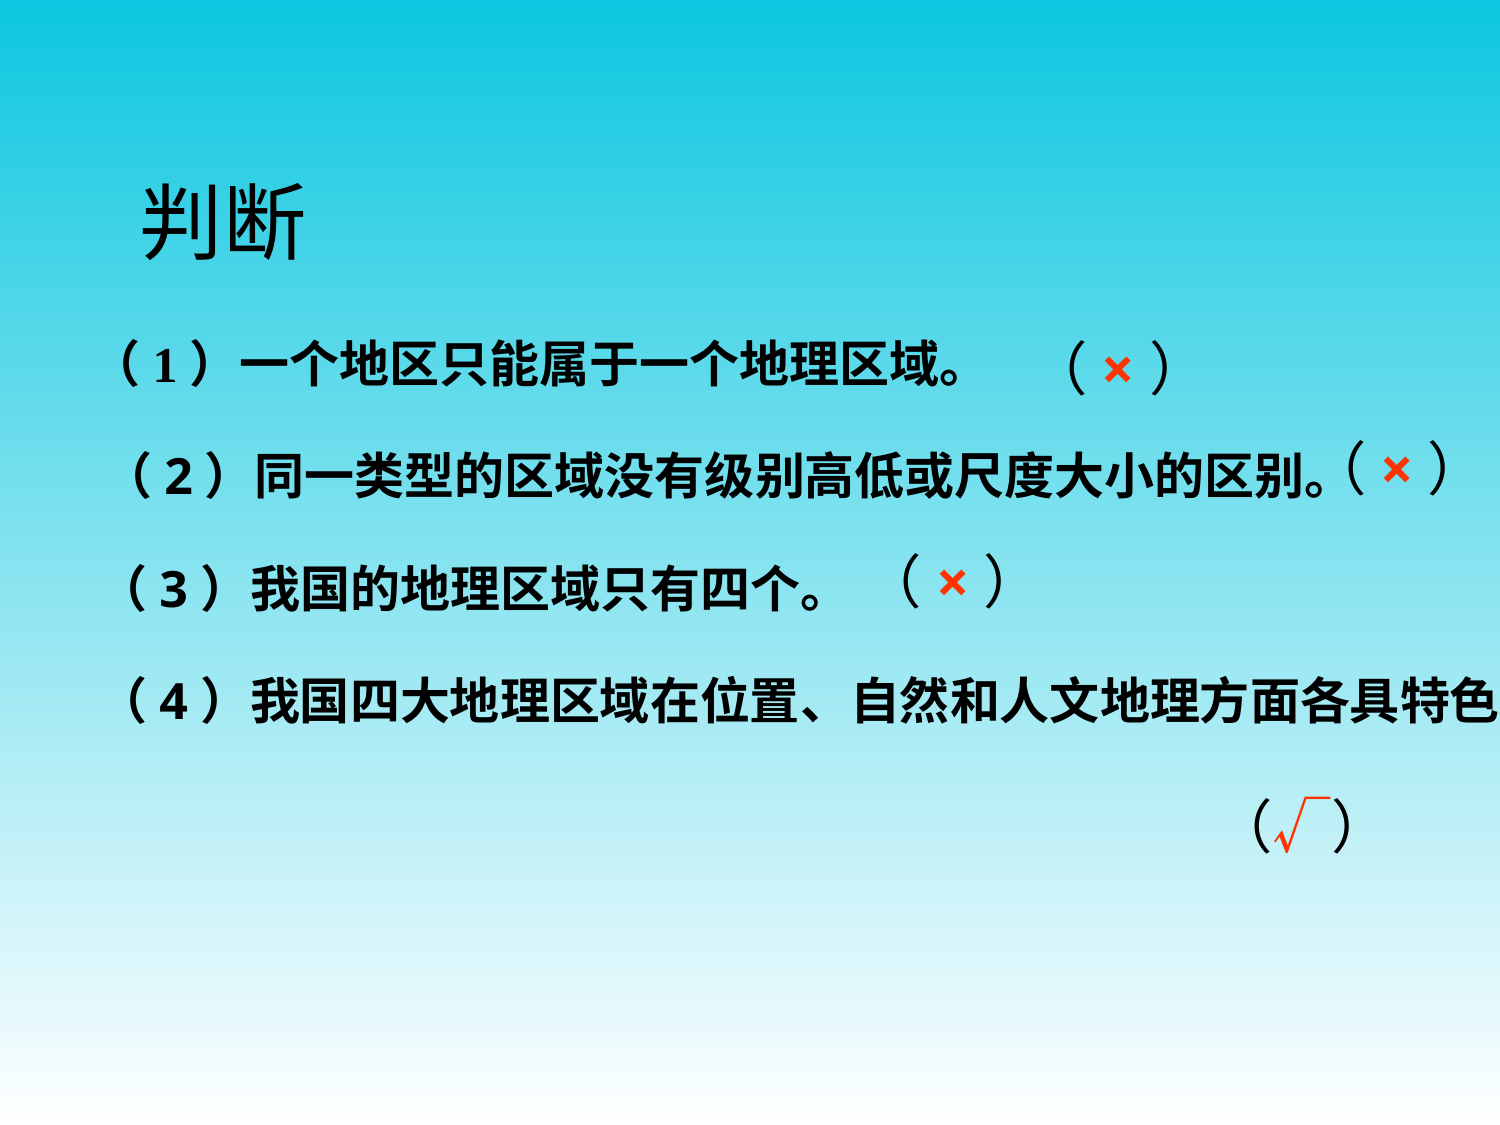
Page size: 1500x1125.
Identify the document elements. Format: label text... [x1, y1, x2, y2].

text_box （1）一个地区只能属于一个地理区域。 [75, 324, 1005, 460]
text_box （√） [1199, 782, 1500, 868]
text_box （3）我国的地理区域只有四个。 [82, 549, 876, 625]
text_box （×） [849, 537, 1057, 623]
text_box （2）同一类型的区域没有级别高低或尺度大小的区别。 [87, 437, 1325, 573]
text_box （4）我国四大地理区域在位置、自然和人文地理方面各具特色。 [82, 662, 1500, 738]
text_box （×） [1293, 425, 1500, 510]
text_box （×） [1014, 324, 1236, 410]
text_box 判断 [124, 162, 425, 278]
